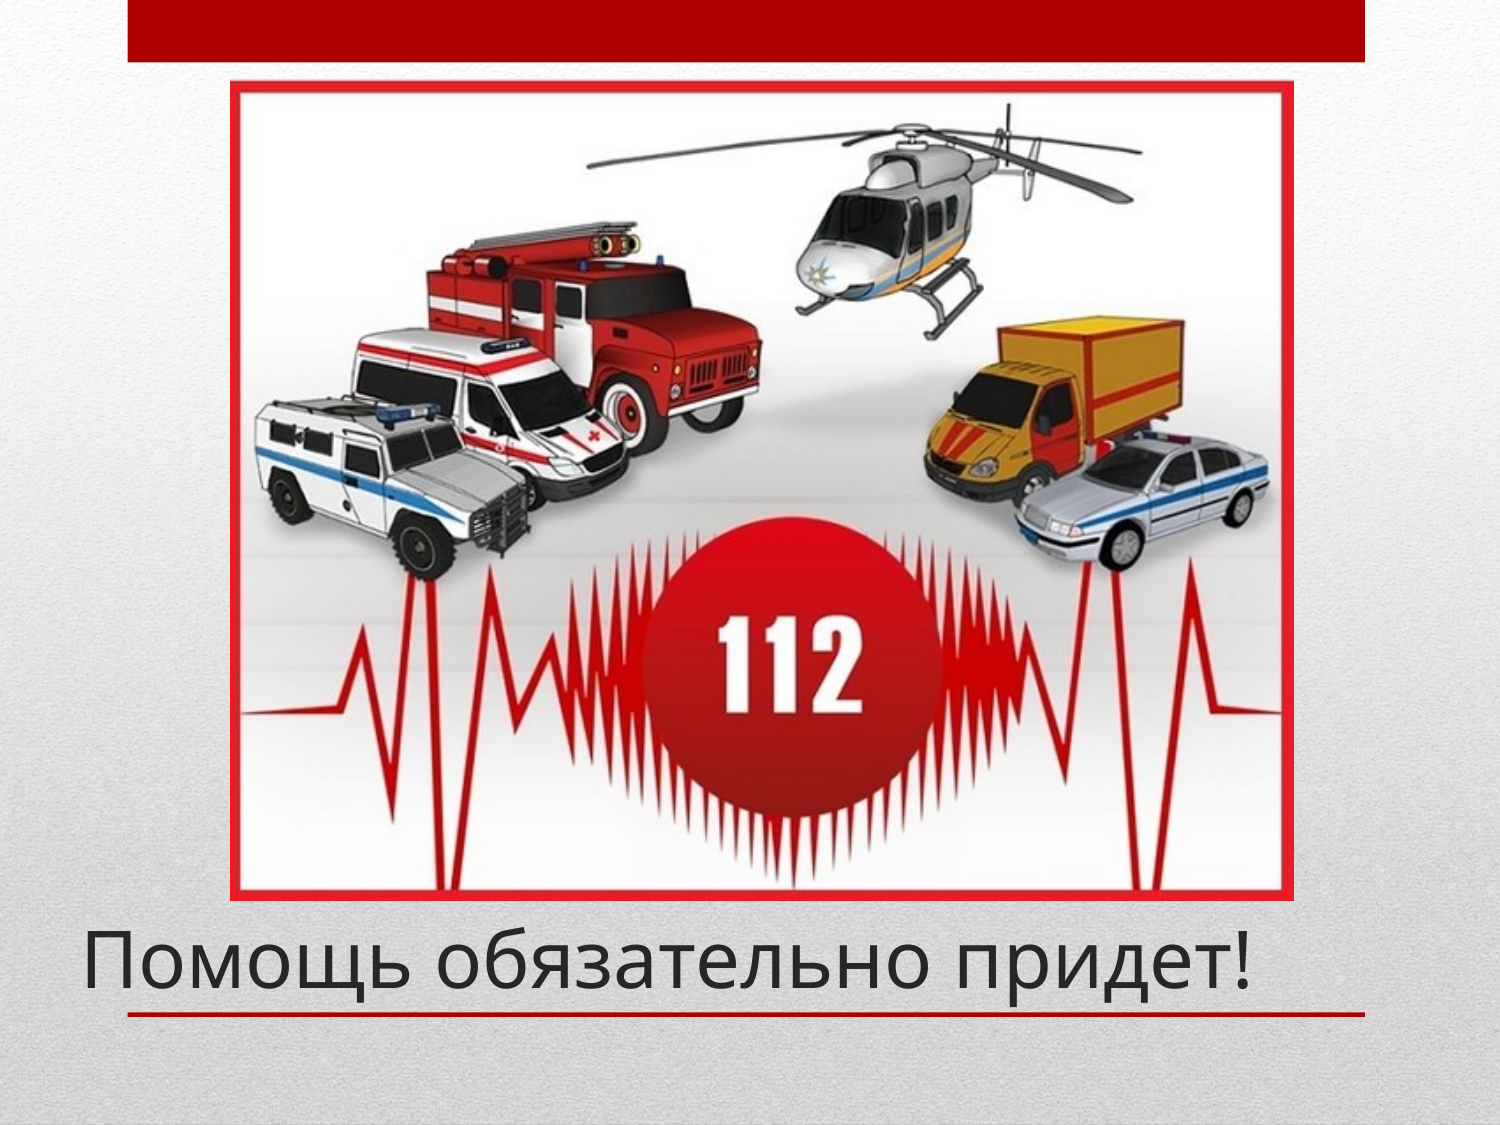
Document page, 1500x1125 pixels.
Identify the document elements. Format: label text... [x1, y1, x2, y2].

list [229, 77, 1295, 901]
title Помощь обязательно придет! [64, 857, 1436, 1013]
